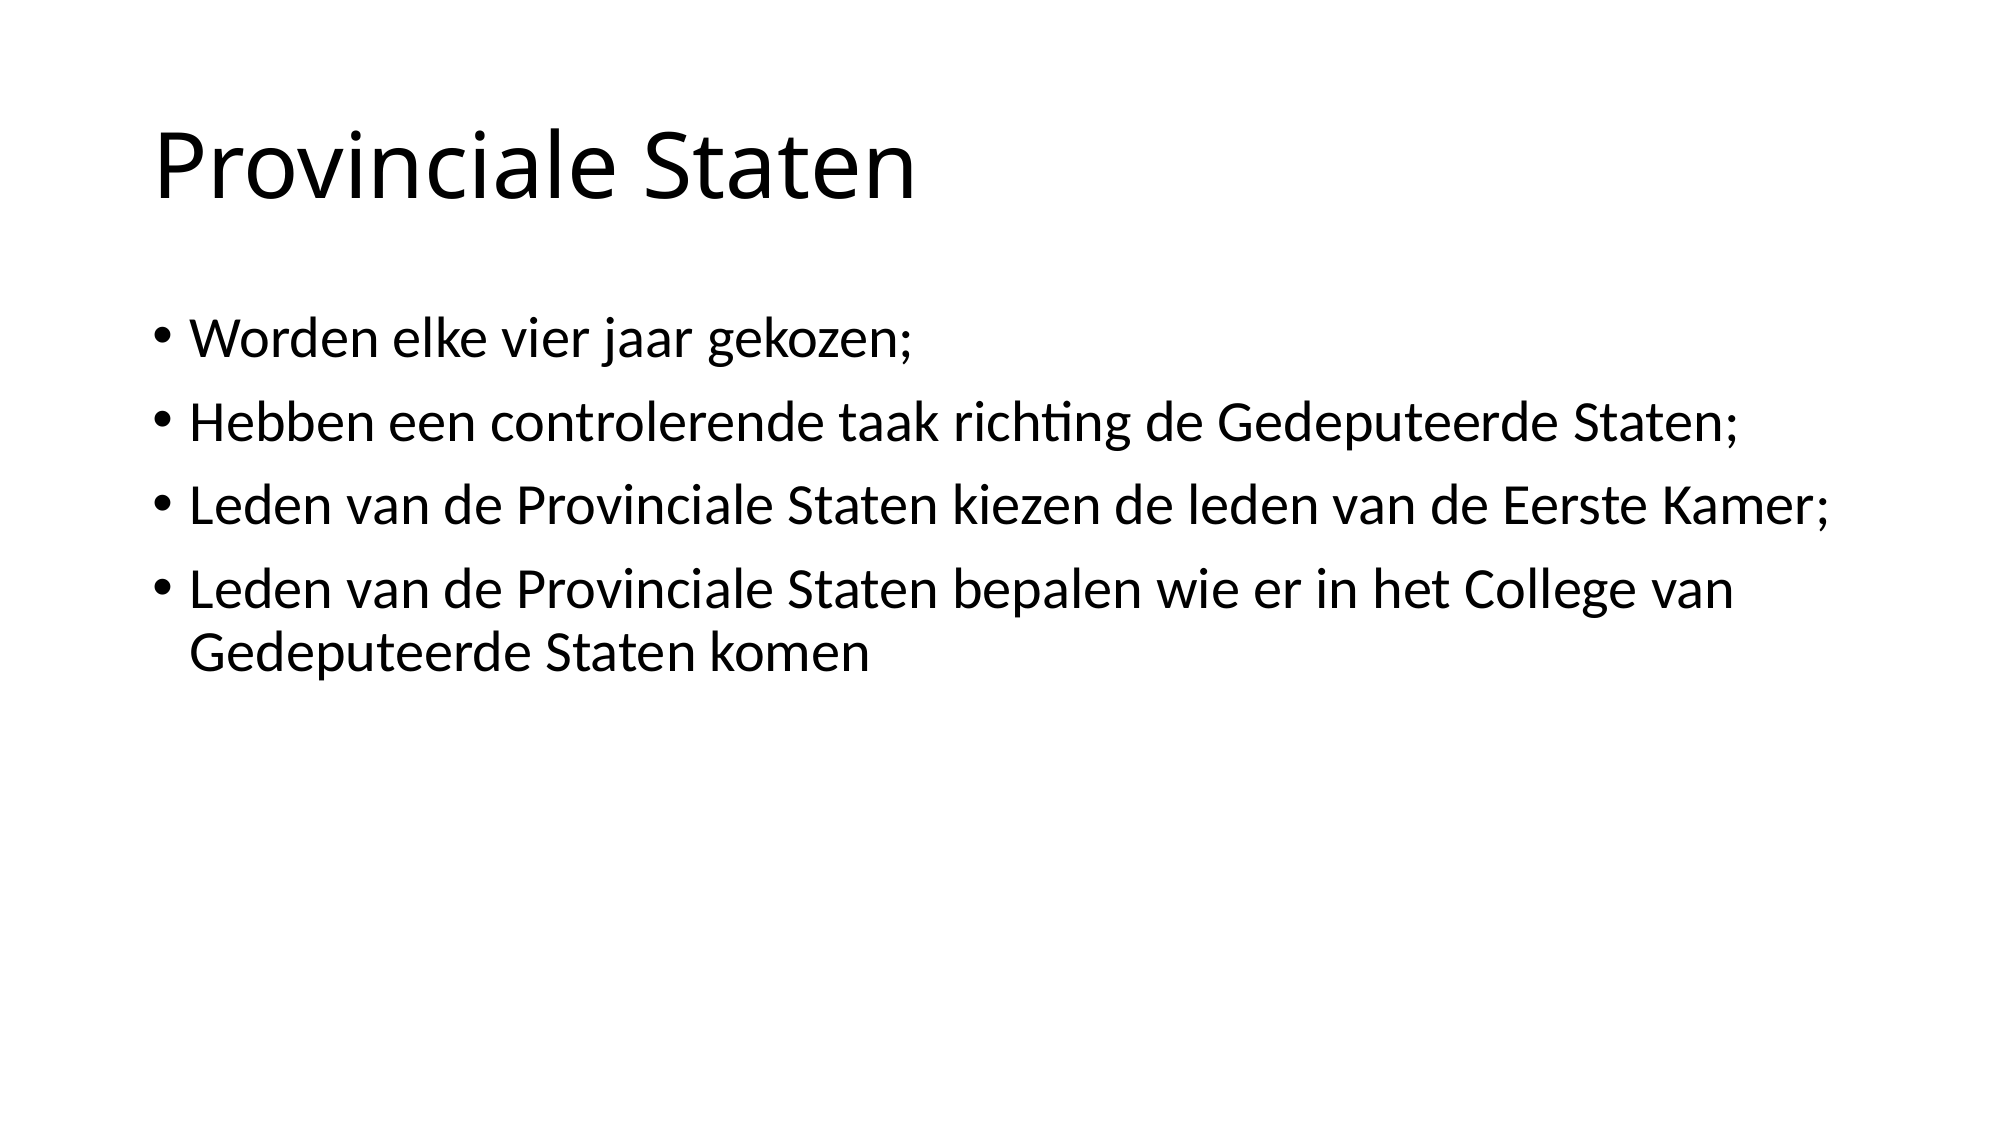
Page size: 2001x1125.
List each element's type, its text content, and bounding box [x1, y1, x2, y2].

list Worden elke vier jaar gekozen; Hebben een controlerende taak richting de Gedeputeerde Staten; Leden van de Provinciale Staten kiezen de leden van de Eerste Kamer; Leden van de Provinciale Staten bepalen wie er in het College van Gedeputeerde Staten komen [137, 299, 1863, 1014]
title Provinciale Staten [137, 59, 1863, 278]
